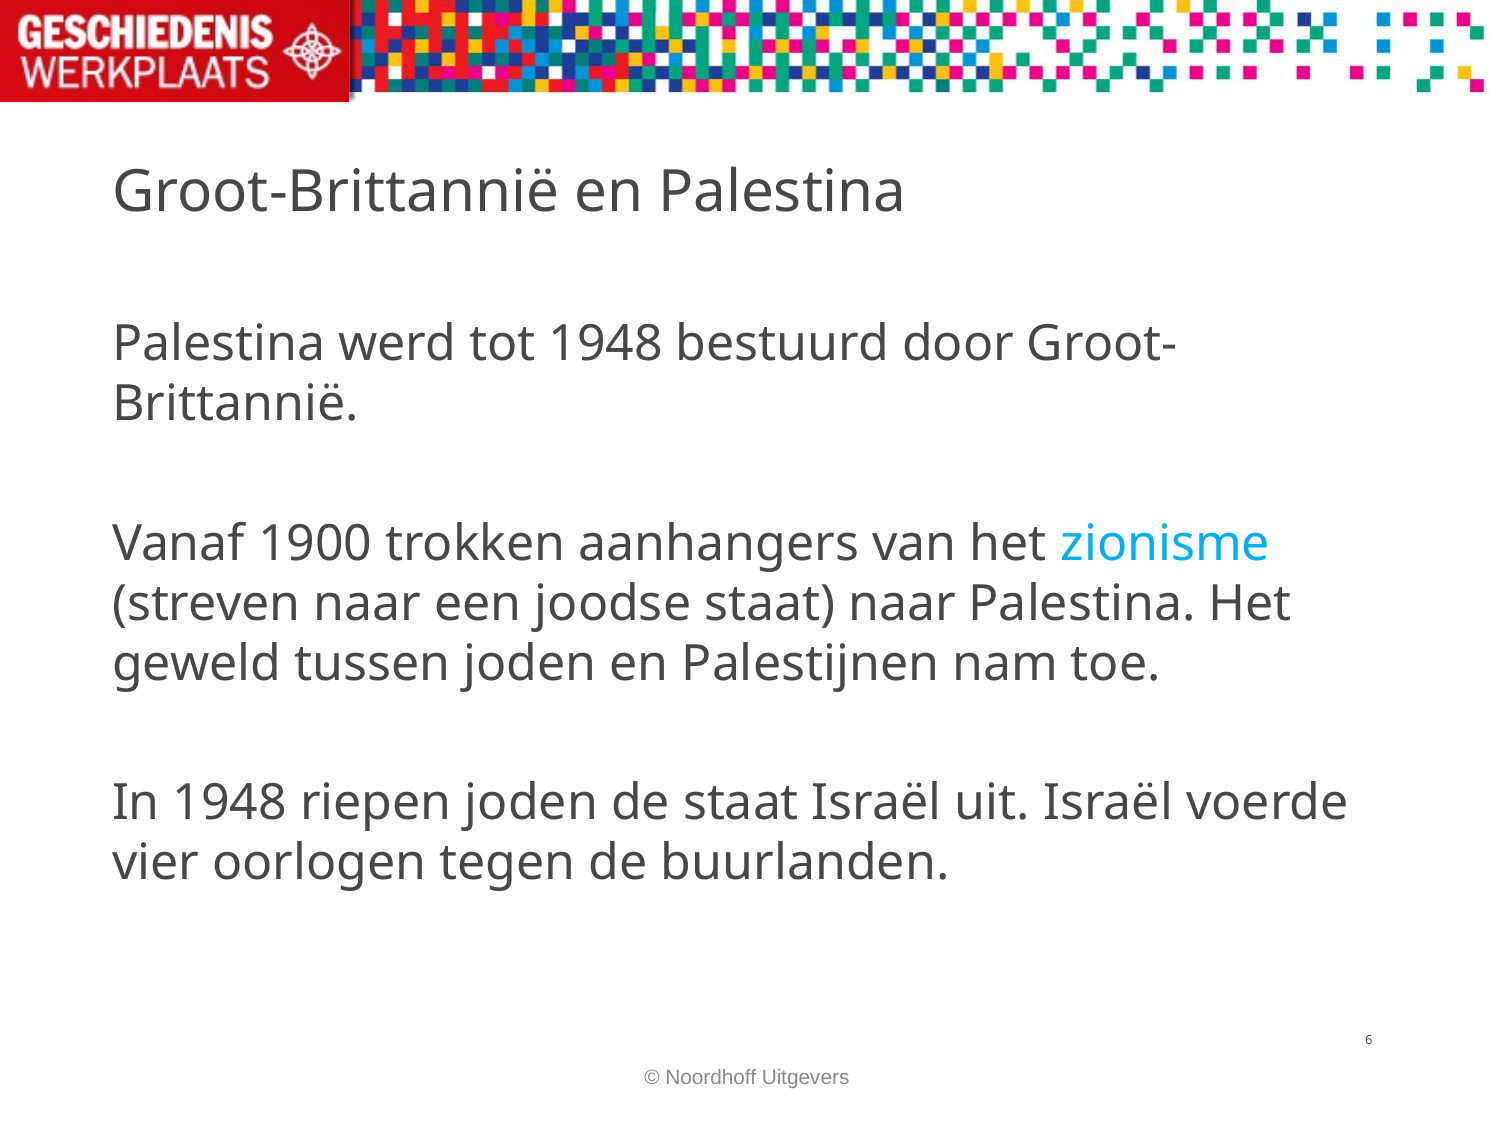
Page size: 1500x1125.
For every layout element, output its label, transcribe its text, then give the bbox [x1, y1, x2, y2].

picture [0, 0, 1500, 1125]
slide_number 6 [1325, 1025, 1388, 1063]
title Groot-Brittannië en Palestina [112, 145, 1401, 256]
text_box © Noordhoff Uitgevers [512, 1045, 988, 1106]
list Palestina werd tot 1948 bestuurd door Groot-Brittannië. Vanaf 1900 trokken aanhangers van het zionisme (streven naar een joodse staat) naar Palestina. Het geweld tussen joden en Palestijnen nam toe. In 1948 riepen joden de staat Israël uit. Israël voerde vier oorlogen tegen de buurlanden. [112, 302, 1409, 988]
